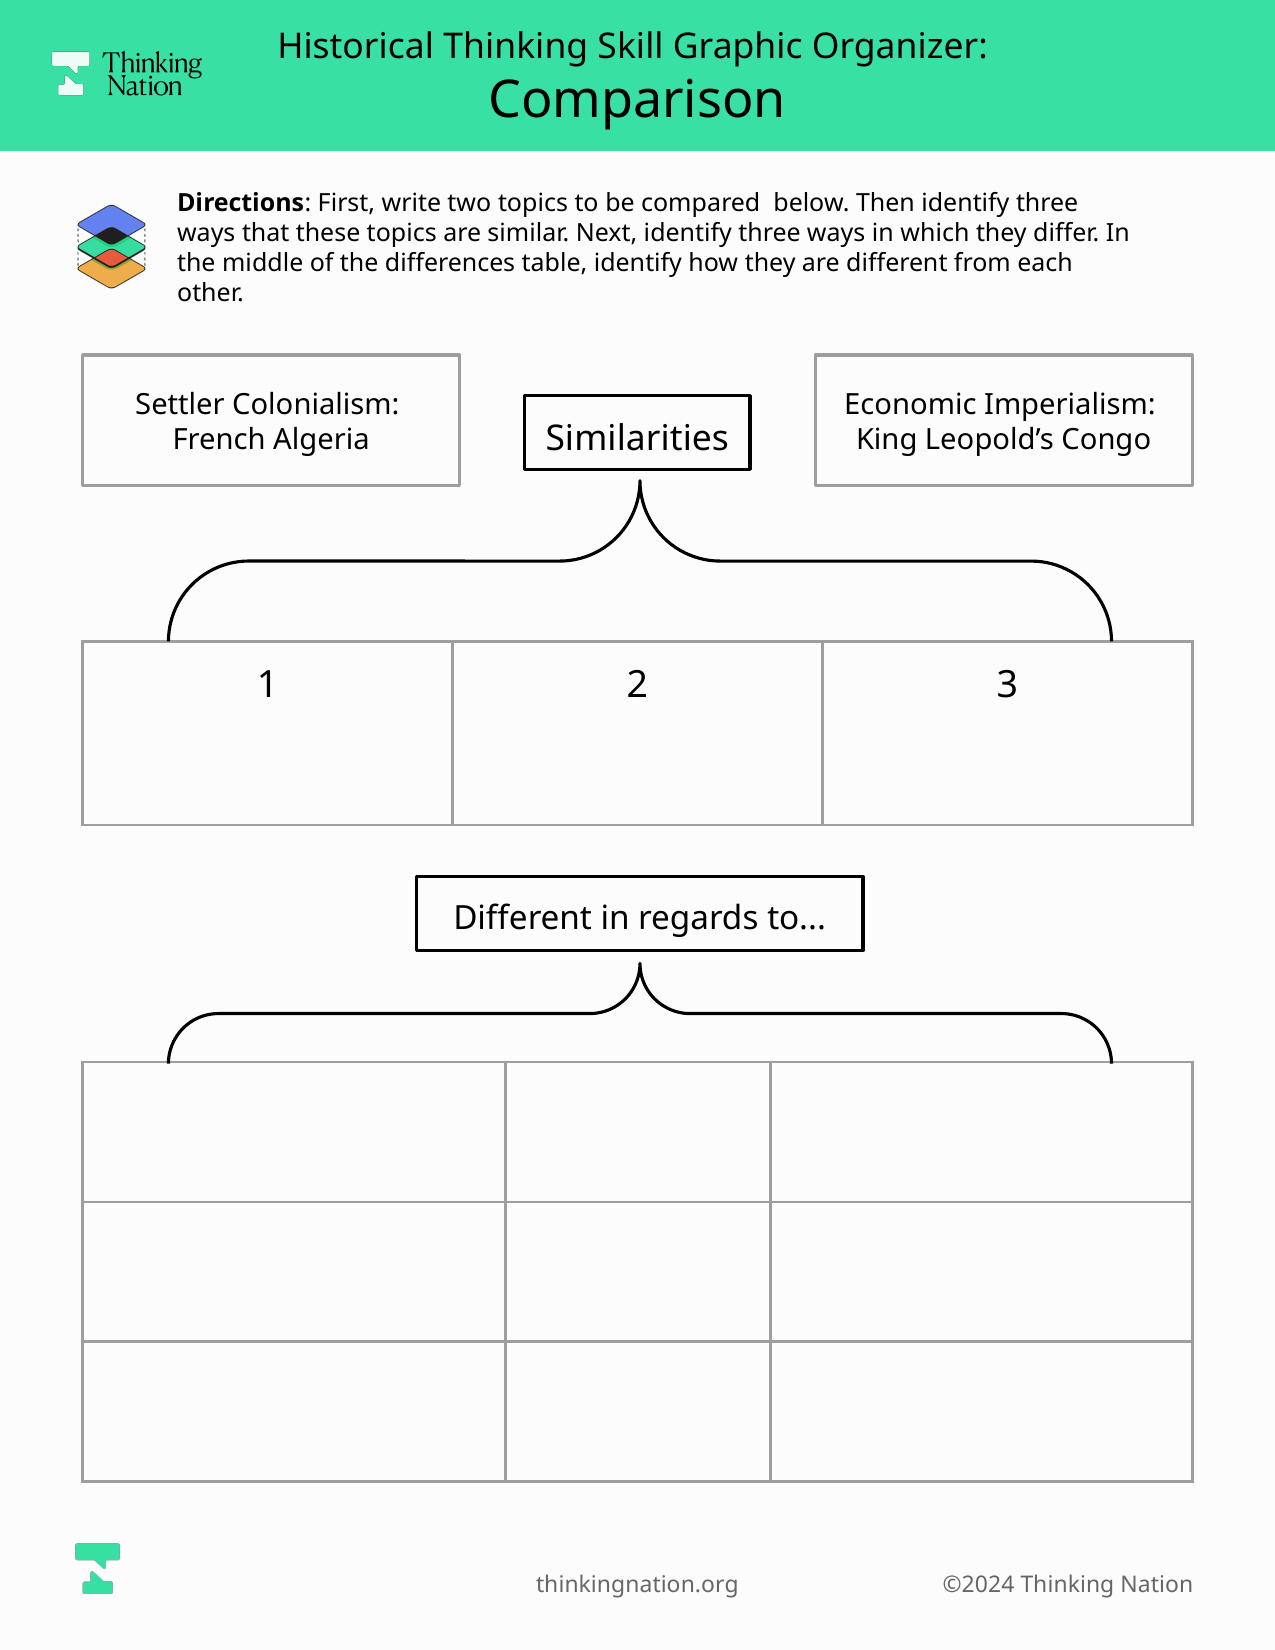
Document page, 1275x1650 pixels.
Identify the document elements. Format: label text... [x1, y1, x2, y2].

picture [35, 37, 207, 109]
table_header [772, 1063, 1191, 1201]
table_header 1 [84, 643, 451, 824]
table_header 2 [454, 643, 821, 824]
table_header [507, 1064, 769, 1201]
table_cell [84, 1343, 504, 1480]
text_box Similarities [524, 395, 751, 470]
text_box [168, 480, 1112, 642]
text_box thinkingnation.org [486, 1553, 789, 1605]
table_cell [772, 1203, 1191, 1340]
table_cell [84, 1203, 504, 1340]
text_box Historical Thinking Skill Graphic Organizer: Comparison [0, 0, 1275, 151]
table_cell [772, 1343, 1191, 1480]
text_box Different in regards to... [416, 876, 864, 951]
table_cell [507, 1343, 769, 1480]
picture [56, 190, 168, 303]
text_box Economic Imperialism: King Leopold’s Congo [815, 354, 1193, 486]
text_box Directions: First, write two topics to be compared below. Then identify three ways that these topics are similar. Next, identify three ways in which they differ. In the middle of the differences table, identify how they are different from each other. [169, 191, 1158, 302]
text_box Settler Colonialism: French Algeria [82, 354, 460, 486]
table_header 3 [824, 643, 1191, 824]
picture [62, 1533, 133, 1604]
text_box ©2024 Thinking Nation [907, 1553, 1210, 1605]
table_cell [507, 1203, 769, 1340]
text_box [168, 963, 1112, 1064]
table_header [84, 1063, 504, 1201]
